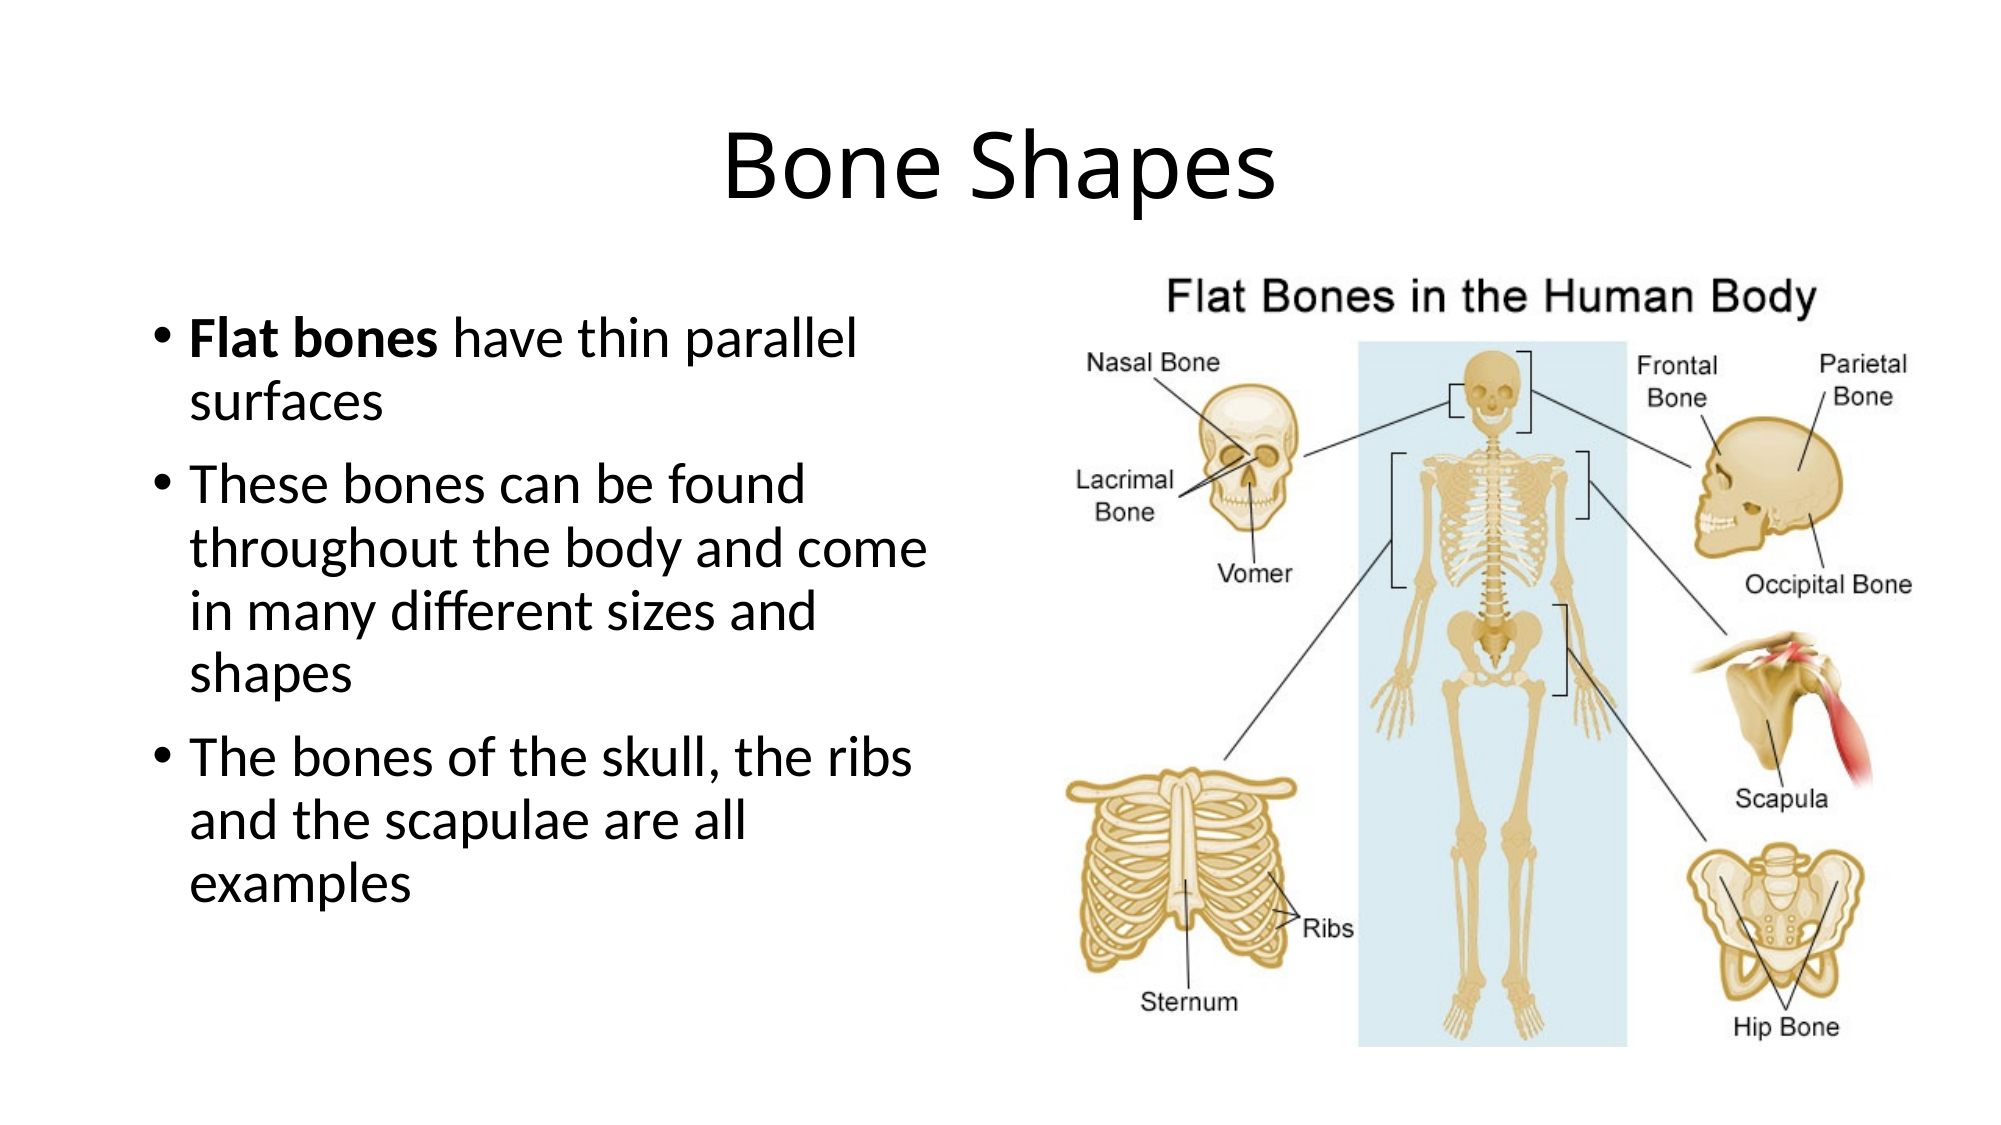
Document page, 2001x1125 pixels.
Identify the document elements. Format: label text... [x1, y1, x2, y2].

list Flat bones have thin parallel surfaces These bones can be found throughout the body and come in many different sizes and shapes The bones of the skull, the ribs and the scapulae are all examples [137, 299, 988, 1014]
title Bone Shapes [137, 59, 1863, 278]
picture [1063, 265, 1923, 1047]
